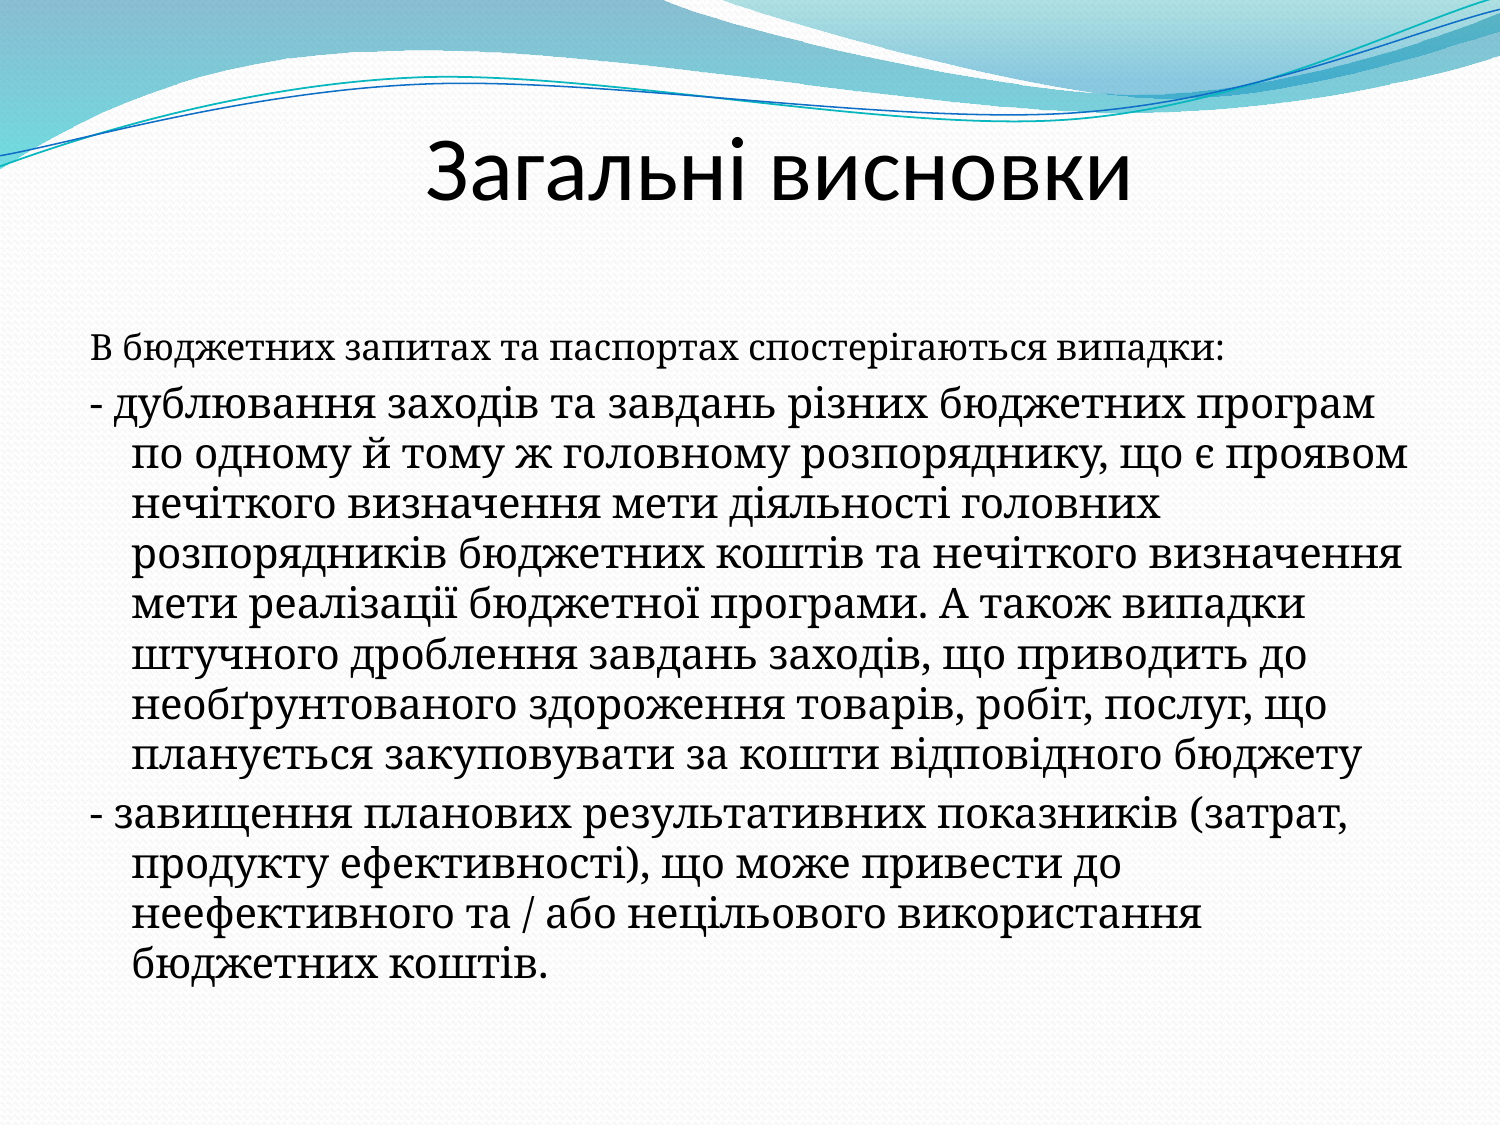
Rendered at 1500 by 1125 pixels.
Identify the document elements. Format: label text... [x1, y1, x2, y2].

text_box Загальні висновки [105, 70, 1456, 258]
list В бюджетних запитах та паспортах спостерігаються випадки: - дублювання заходів та завдань різних бюджетних програм по одному й тому ж головному розпоряднику, що є проявом нечіткого визначення мети діяльності головних розпорядників бюджетних коштів та нечіткого визначення мети реалізації бюджетної програми. А також випадки штучного дроблення завдань заходів, що приводить до необґрунтованого здороження товарів, робіт, послуг, що планується закуповувати за кошти відповідного бюджету - завищення планових результативних показників (затрат, продукту ефективності), що може привести до неефективного та / або нецільового використання бюджетних коштів. [75, 317, 1425, 1038]
